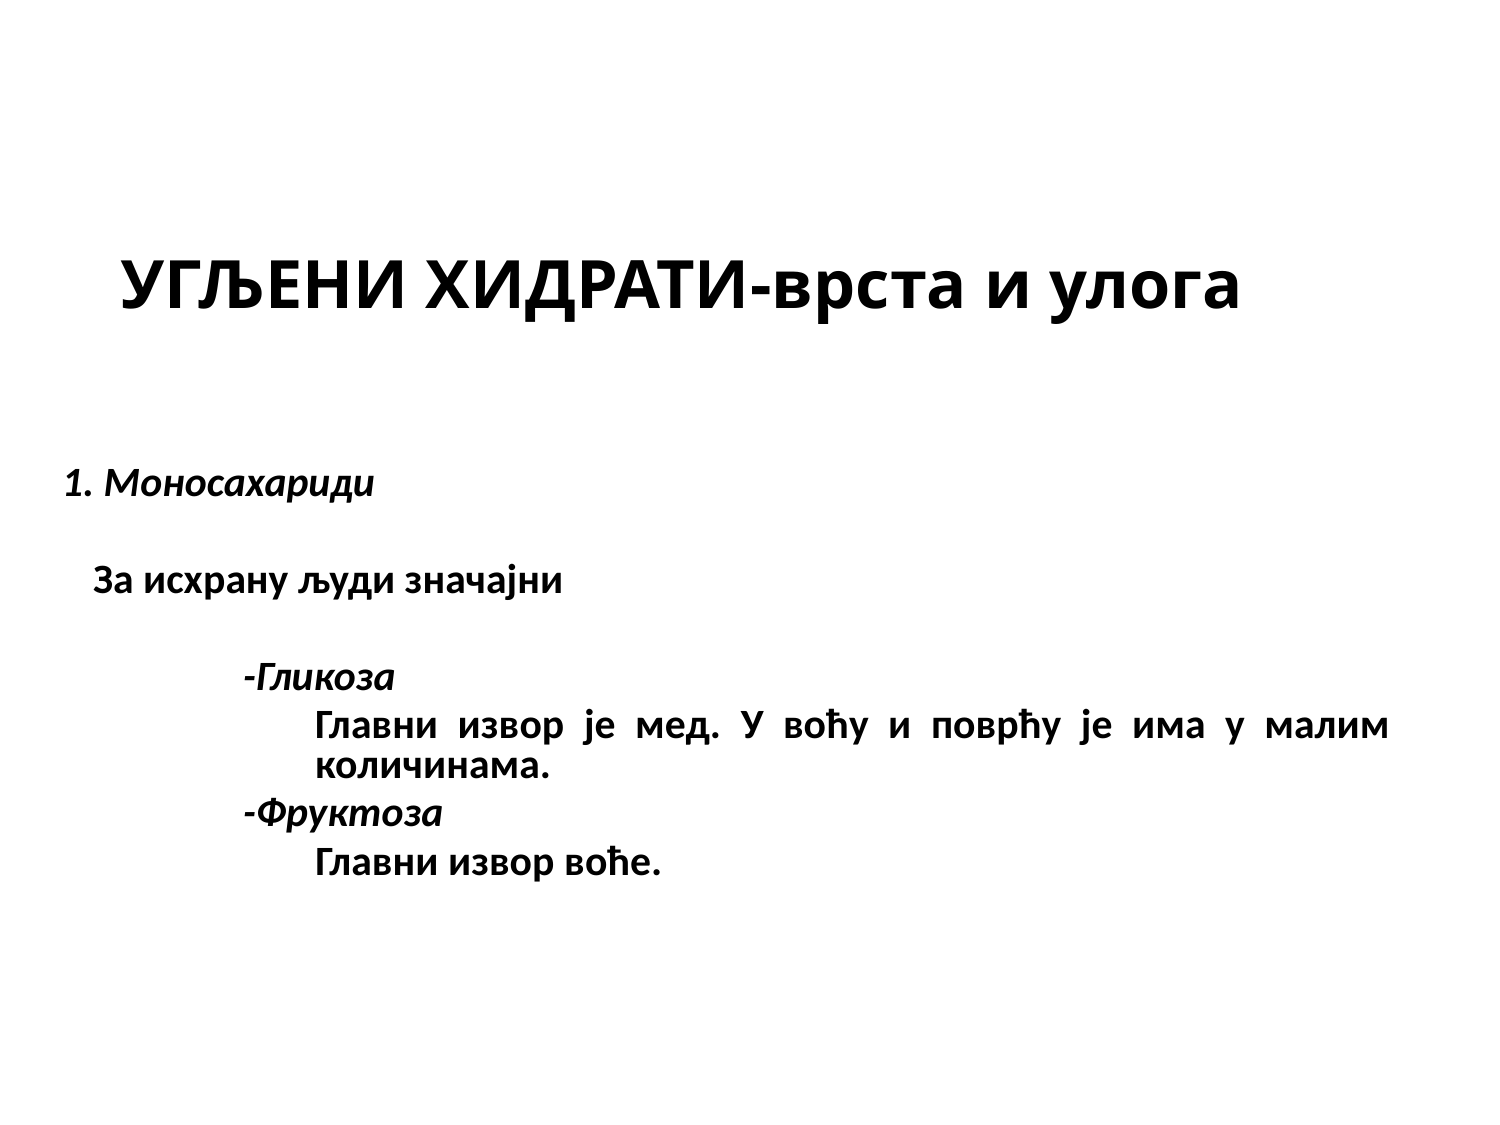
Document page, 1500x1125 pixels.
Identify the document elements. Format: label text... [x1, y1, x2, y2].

text_box УГЉЕНИ ХИДРАТИ-врста и улога [105, 234, 1417, 329]
subtitle 1. Моносахариди За исхрану људи значајни -Гликоза Главни извор је мед. У воћу и поврћу је има у малим количинама. -Фруктоза Главни извор воће. [46, 457, 1406, 1071]
